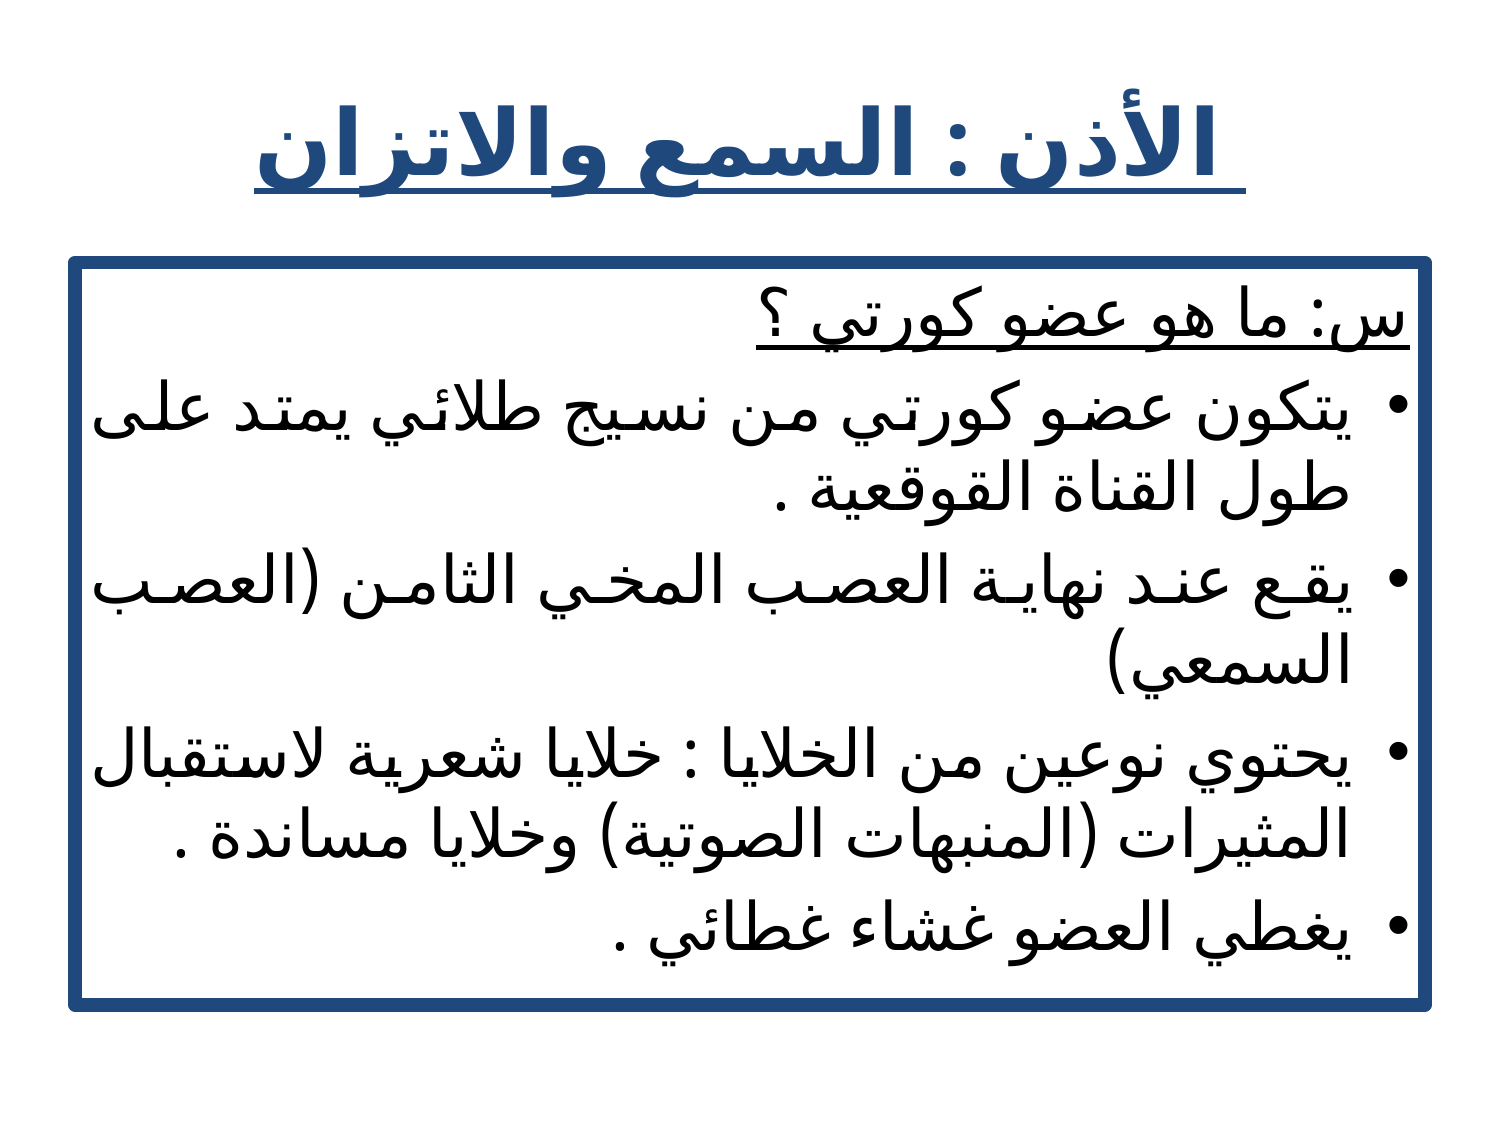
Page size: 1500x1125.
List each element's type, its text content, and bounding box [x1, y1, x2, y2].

title الأذن : السمع والاتزان [75, 45, 1425, 233]
list س: ما هو عضو كورتي ؟ يتكون عضو كورتي من نسيج طلائي يمتد على طول القناة القوقعية . يقع عند نهاية العصب المخي الثامن (العصب السمعي) يحتوي نوعين من الخلايا : خلايا شعرية لاستقبال المثيرات (المنبهات الصوتية) وخلايا مساندة . يغطي العضو غشاء غطائي . [75, 262, 1425, 1005]
